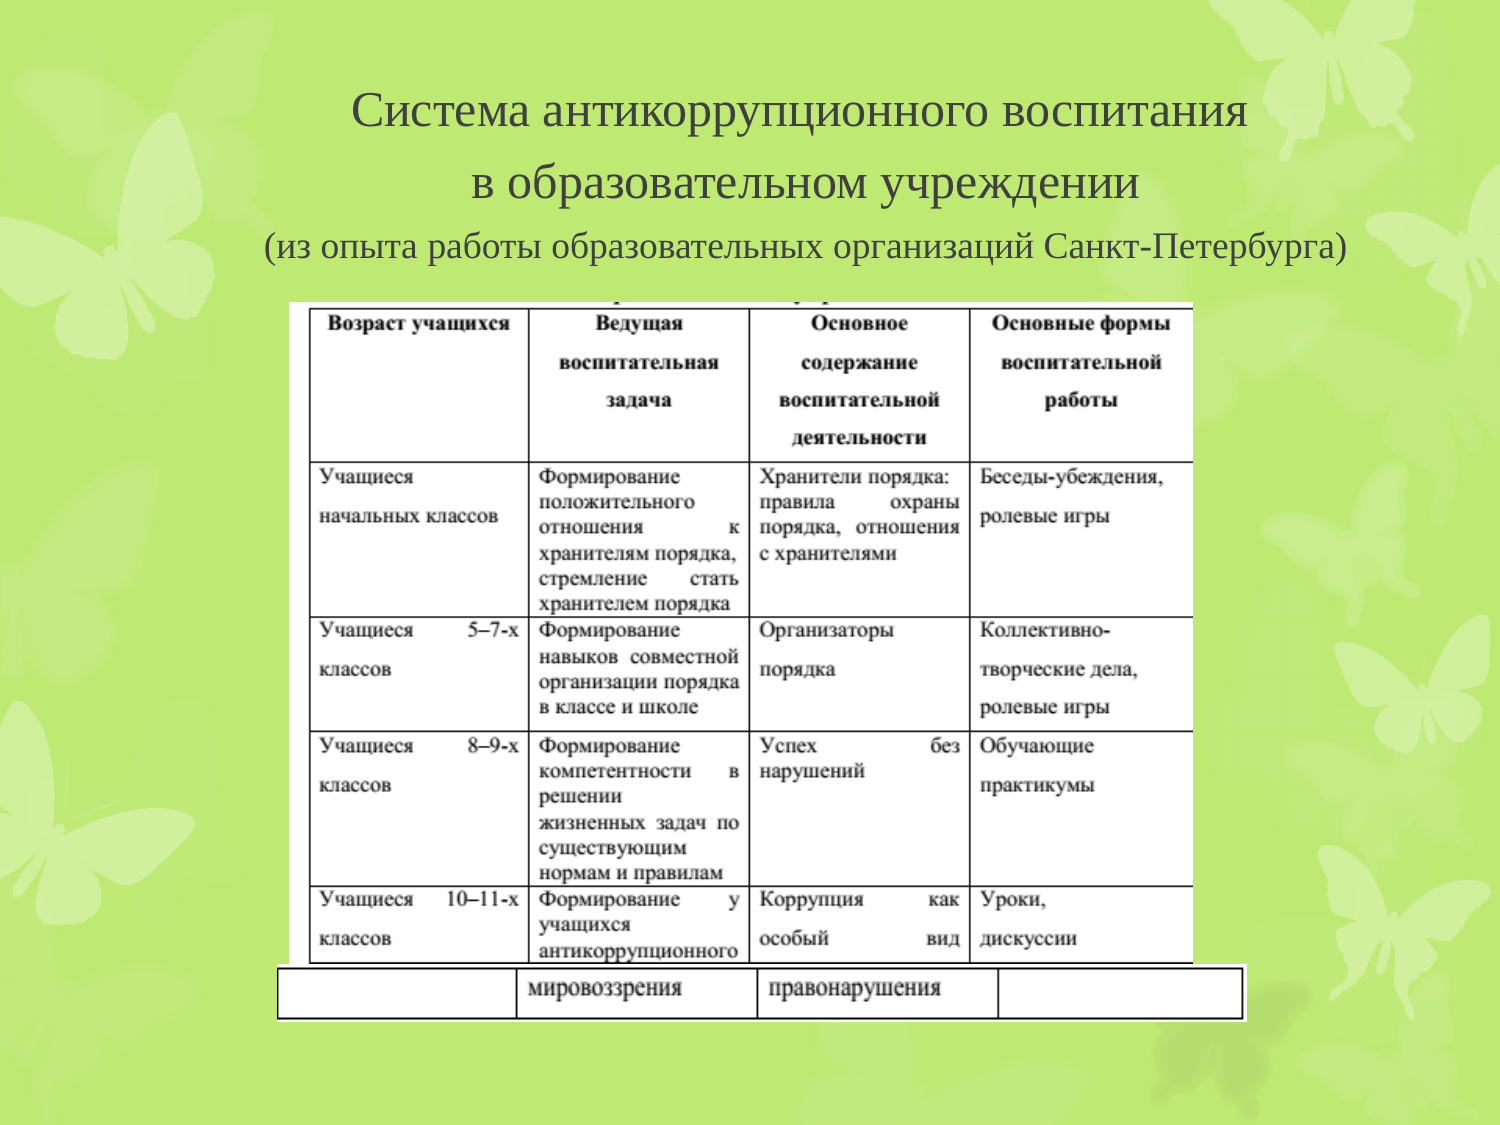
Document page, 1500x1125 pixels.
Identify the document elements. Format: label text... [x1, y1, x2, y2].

list Система антикоррупционного воспитания в образовательном учреждении (из опыта работы образовательных организаций Санкт-Петербурга) [75, 54, 1425, 634]
picture [276, 302, 1247, 1023]
